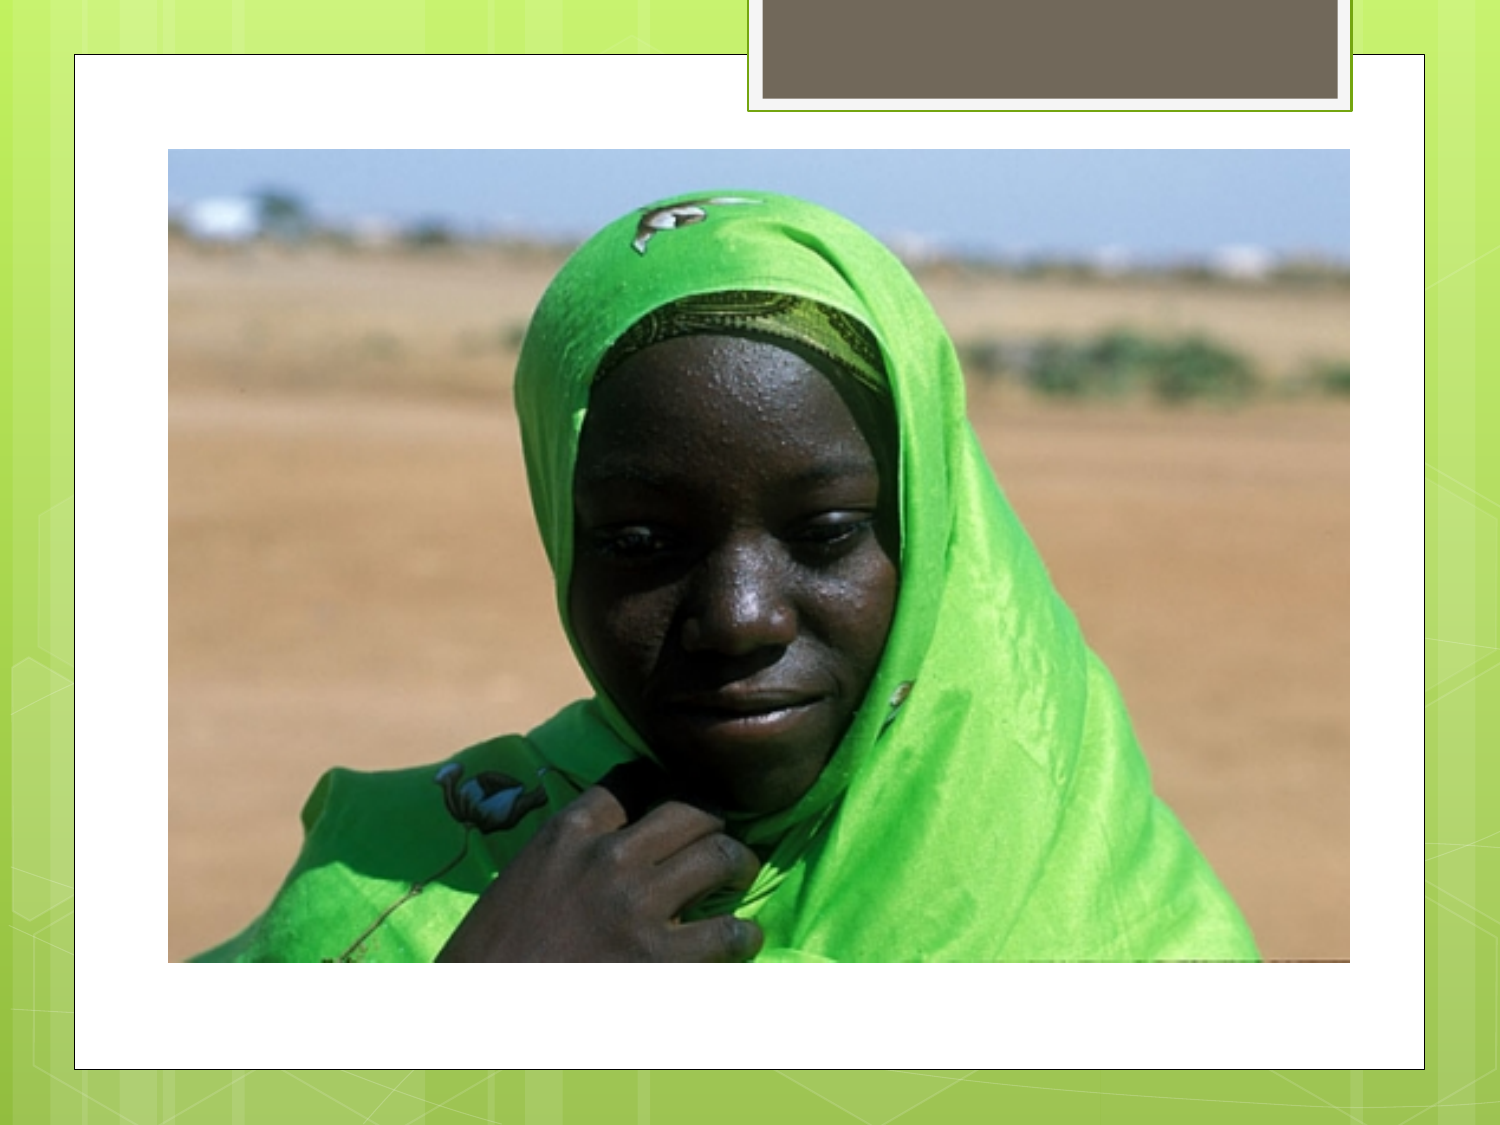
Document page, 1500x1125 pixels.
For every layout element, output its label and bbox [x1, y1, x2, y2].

picture [168, 149, 1350, 963]
